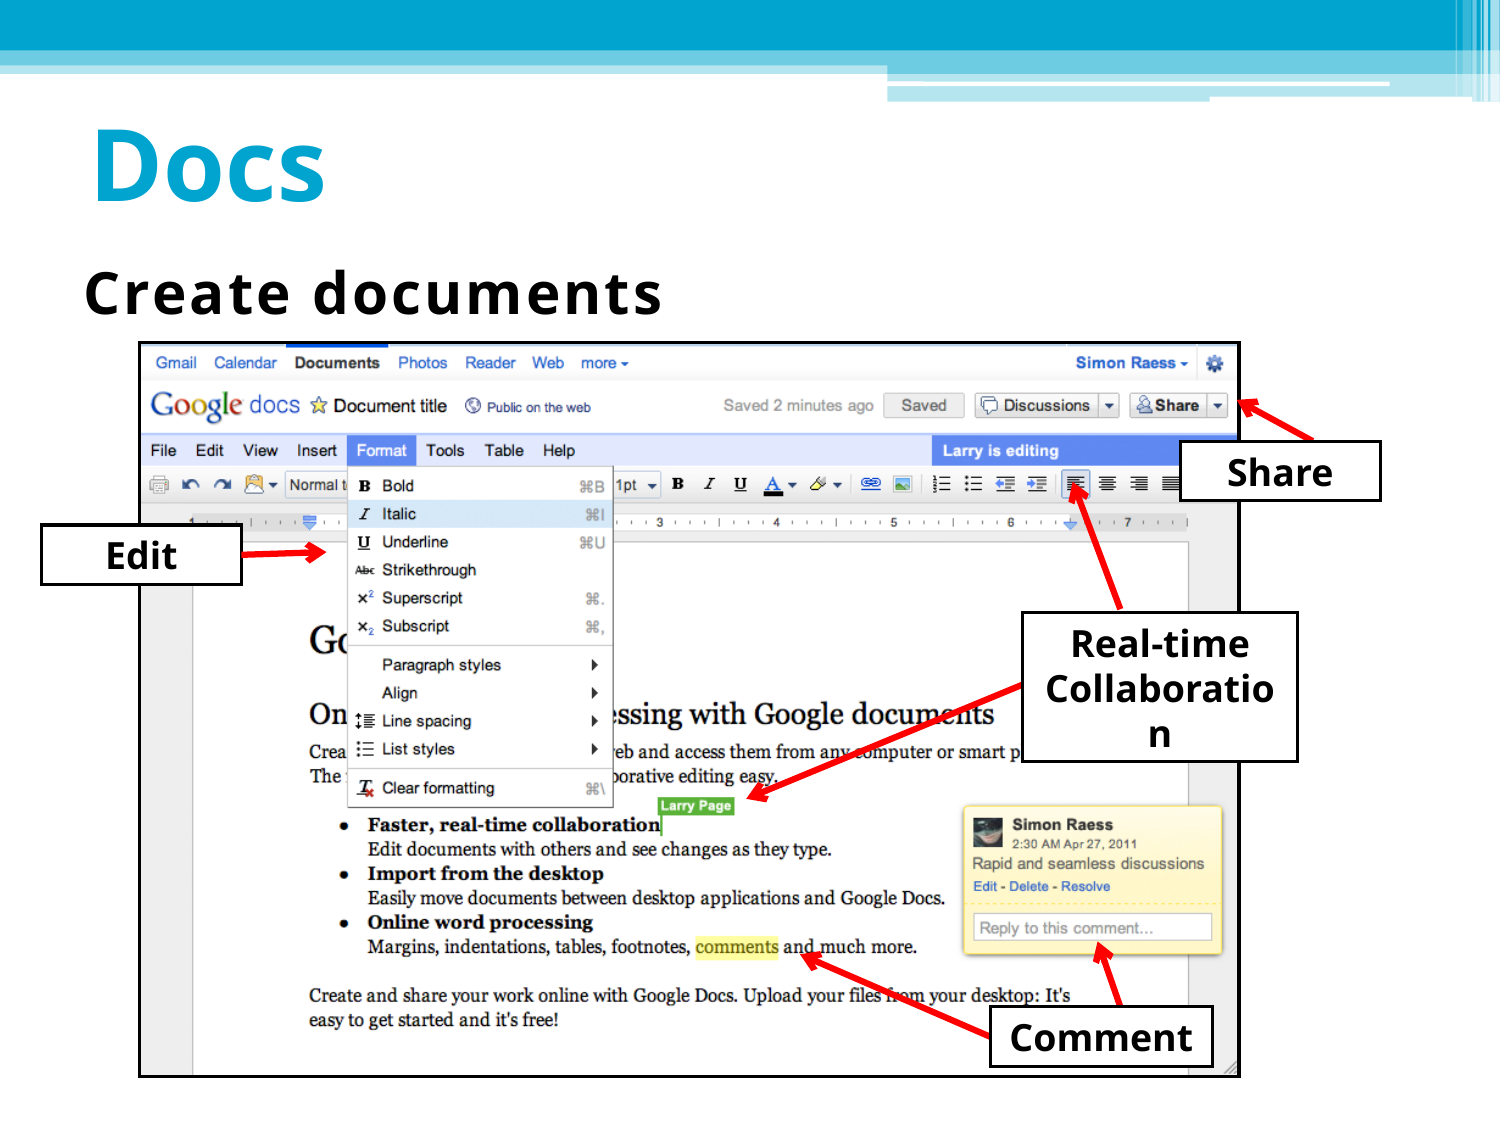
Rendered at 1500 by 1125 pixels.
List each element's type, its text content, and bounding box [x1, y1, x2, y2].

text_box Edit [41, 524, 141, 585]
text_box Real-time Collaboration [1238, 612, 1298, 762]
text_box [241, 552, 327, 556]
picture [141, 344, 1238, 1075]
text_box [1097, 941, 1121, 1007]
title Docs [75, 75, 1418, 248]
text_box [1072, 481, 1121, 610]
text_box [799, 954, 991, 1038]
text_box Share [1238, 441, 1381, 501]
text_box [1236, 399, 1313, 442]
text_box Create documents [61, 248, 1377, 330]
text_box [746, 684, 1023, 799]
